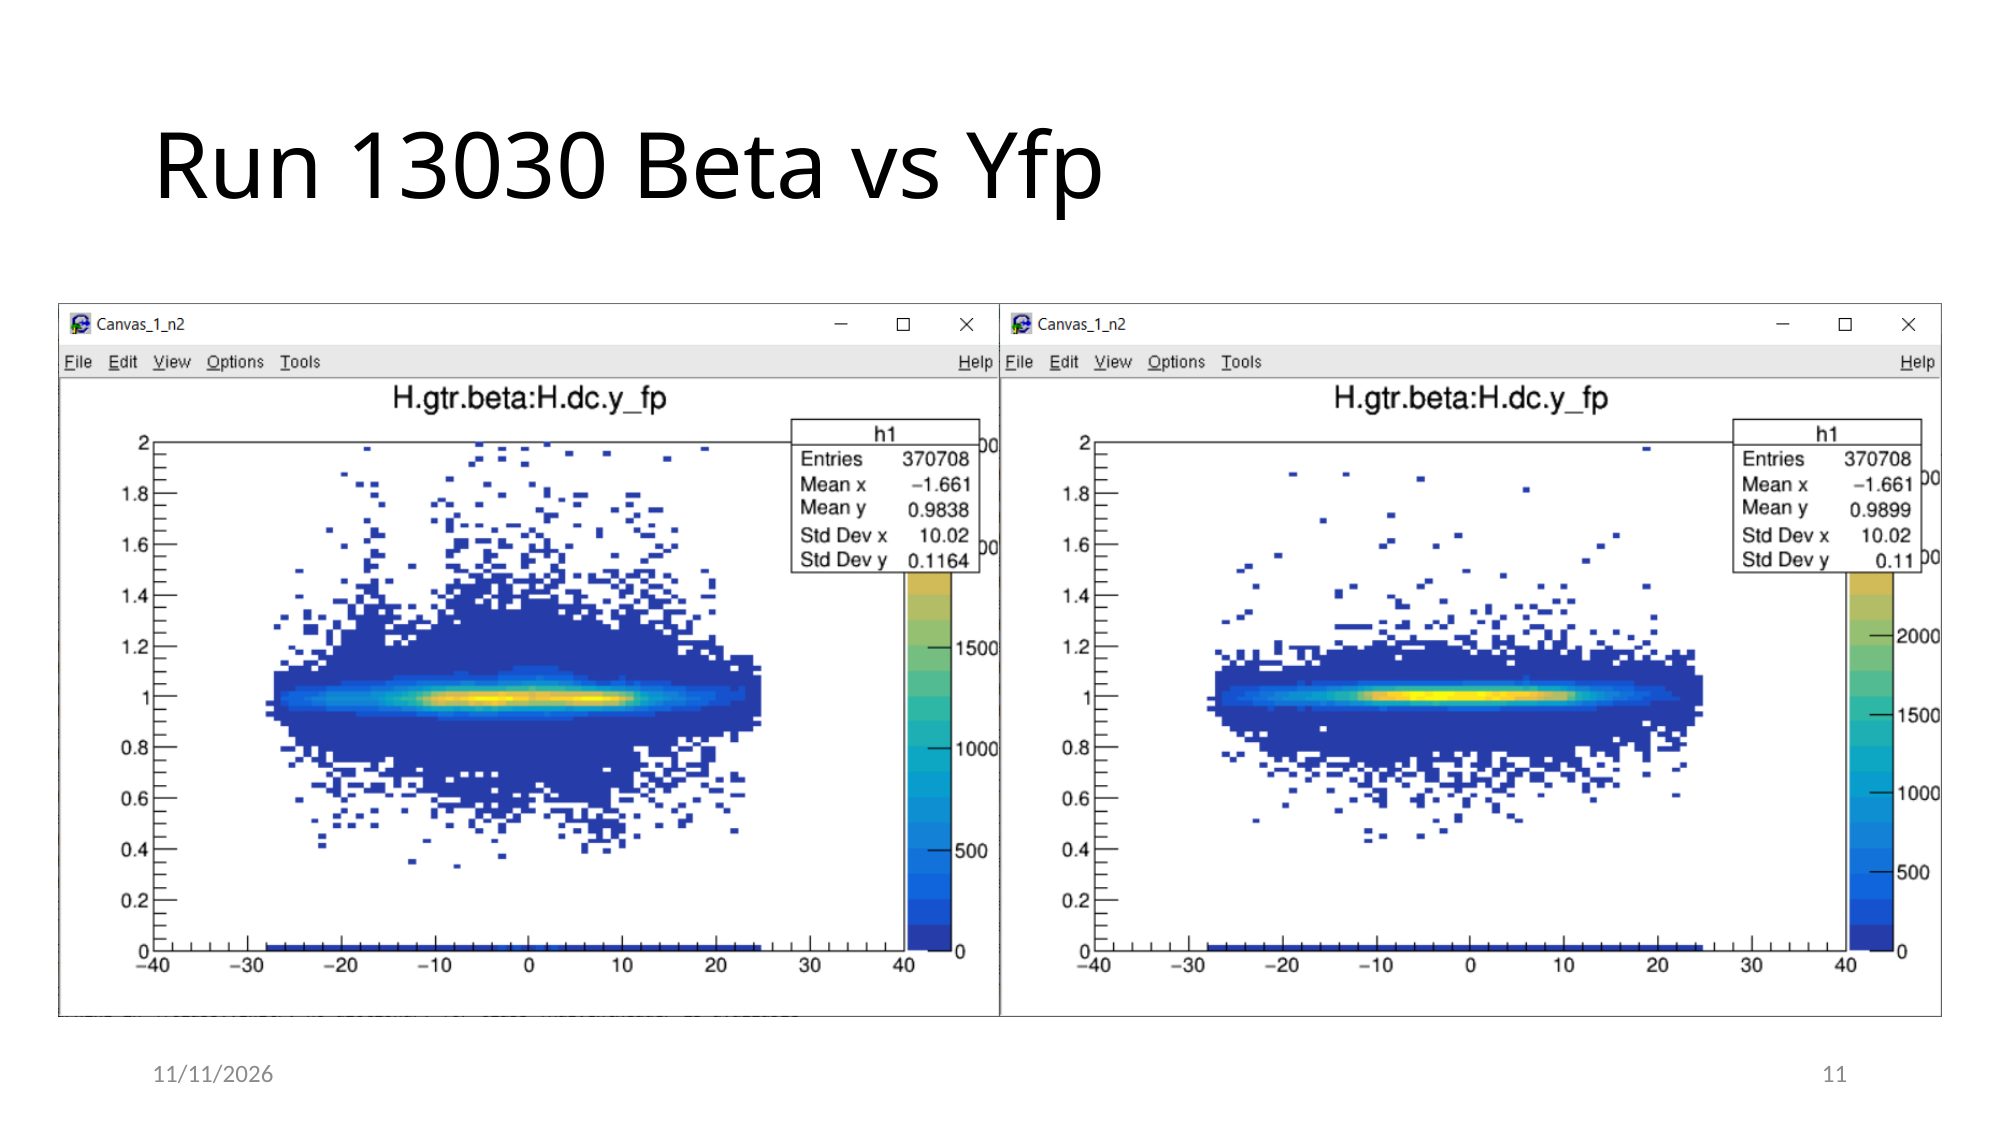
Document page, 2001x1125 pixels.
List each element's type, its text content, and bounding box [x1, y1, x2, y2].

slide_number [137, 1042, 588, 1103]
picture [999, 303, 1942, 1017]
title Run 13030 Beta vs Yfp [137, 59, 1863, 278]
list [58, 303, 999, 1017]
slide_number 11 [1412, 1042, 1863, 1103]
